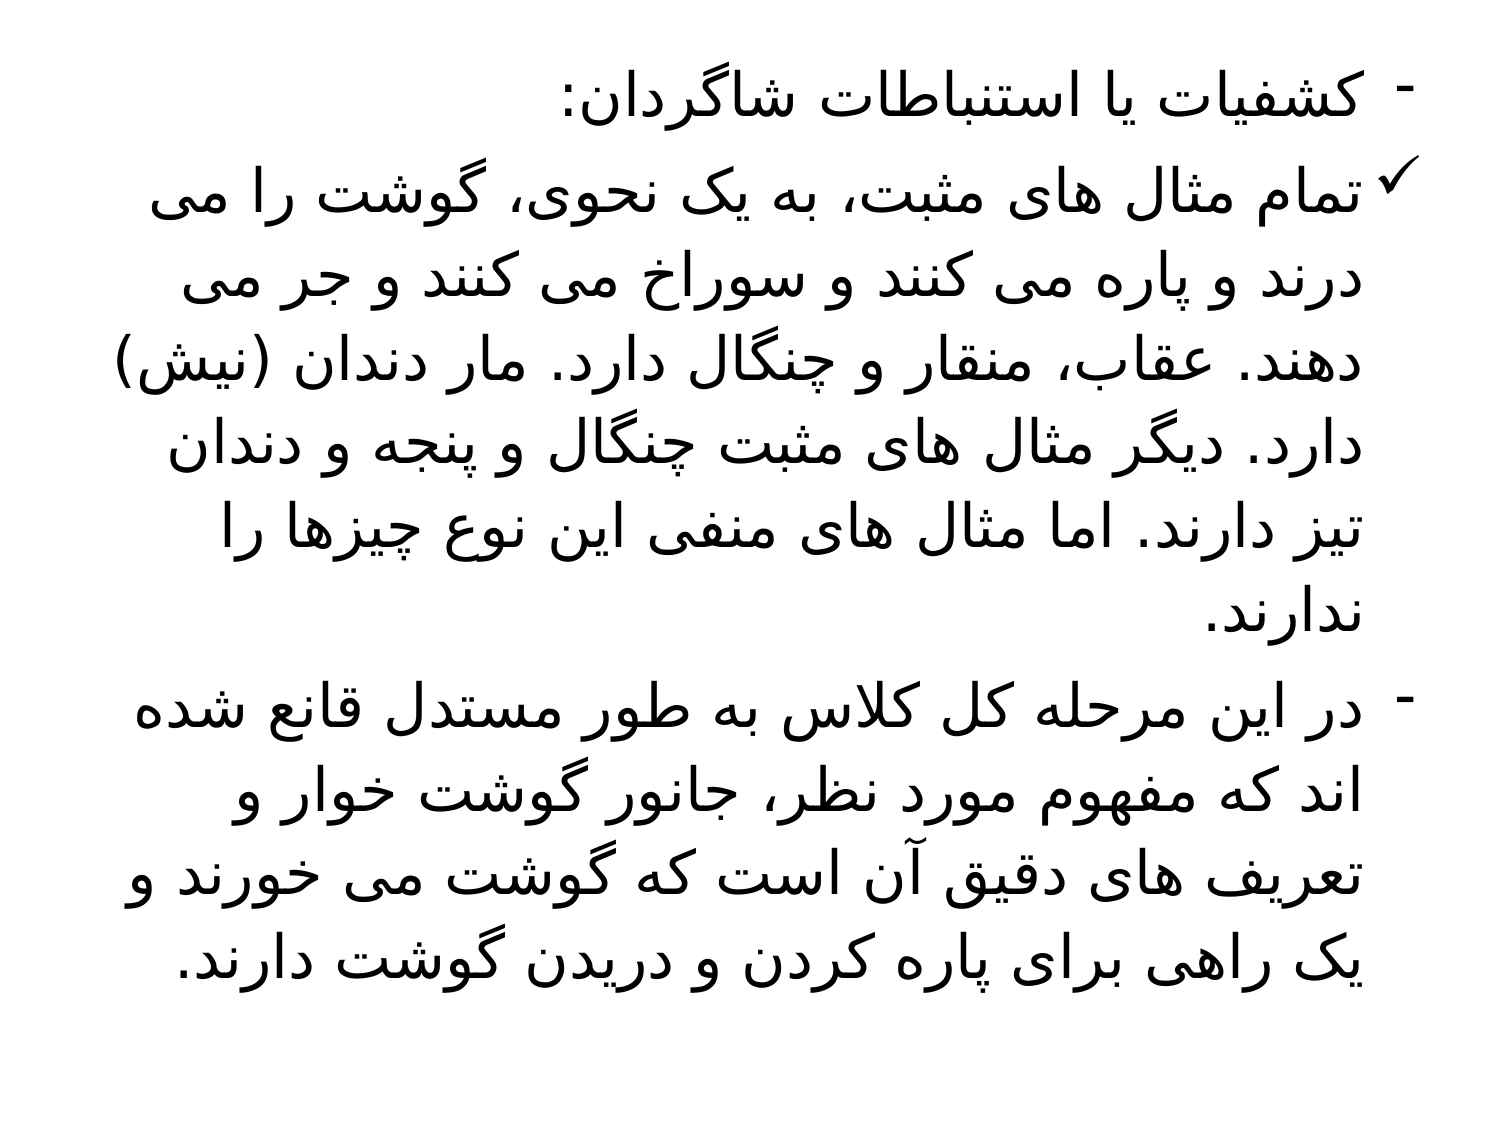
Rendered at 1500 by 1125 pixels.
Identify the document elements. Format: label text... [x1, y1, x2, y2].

list کشفیات یا استنباطات شاگردان: تمام مثال های مثبت، به یک نحوی، گوشت را می درند و پاره می کنند و سوراخ می کنند و جر می دهند. عقاب، منقار و چنگال دارد. مار دندان (نیش) دارد. دیگر مثال های مثبت چنگال و پنجه و دندان تیز دارند. اما مثال های منفی این نوع چیزها را ندارند. در این مرحله کل کلاس به طور مستدل قانع شده اند که مفهوم مورد نظر، جانور گوشت خوار و تعریف های دقیق آن است که گوشت می خورند و یک راهی برای پاره کردن و دریدن گوشت دارند. [75, 37, 1425, 1005]
